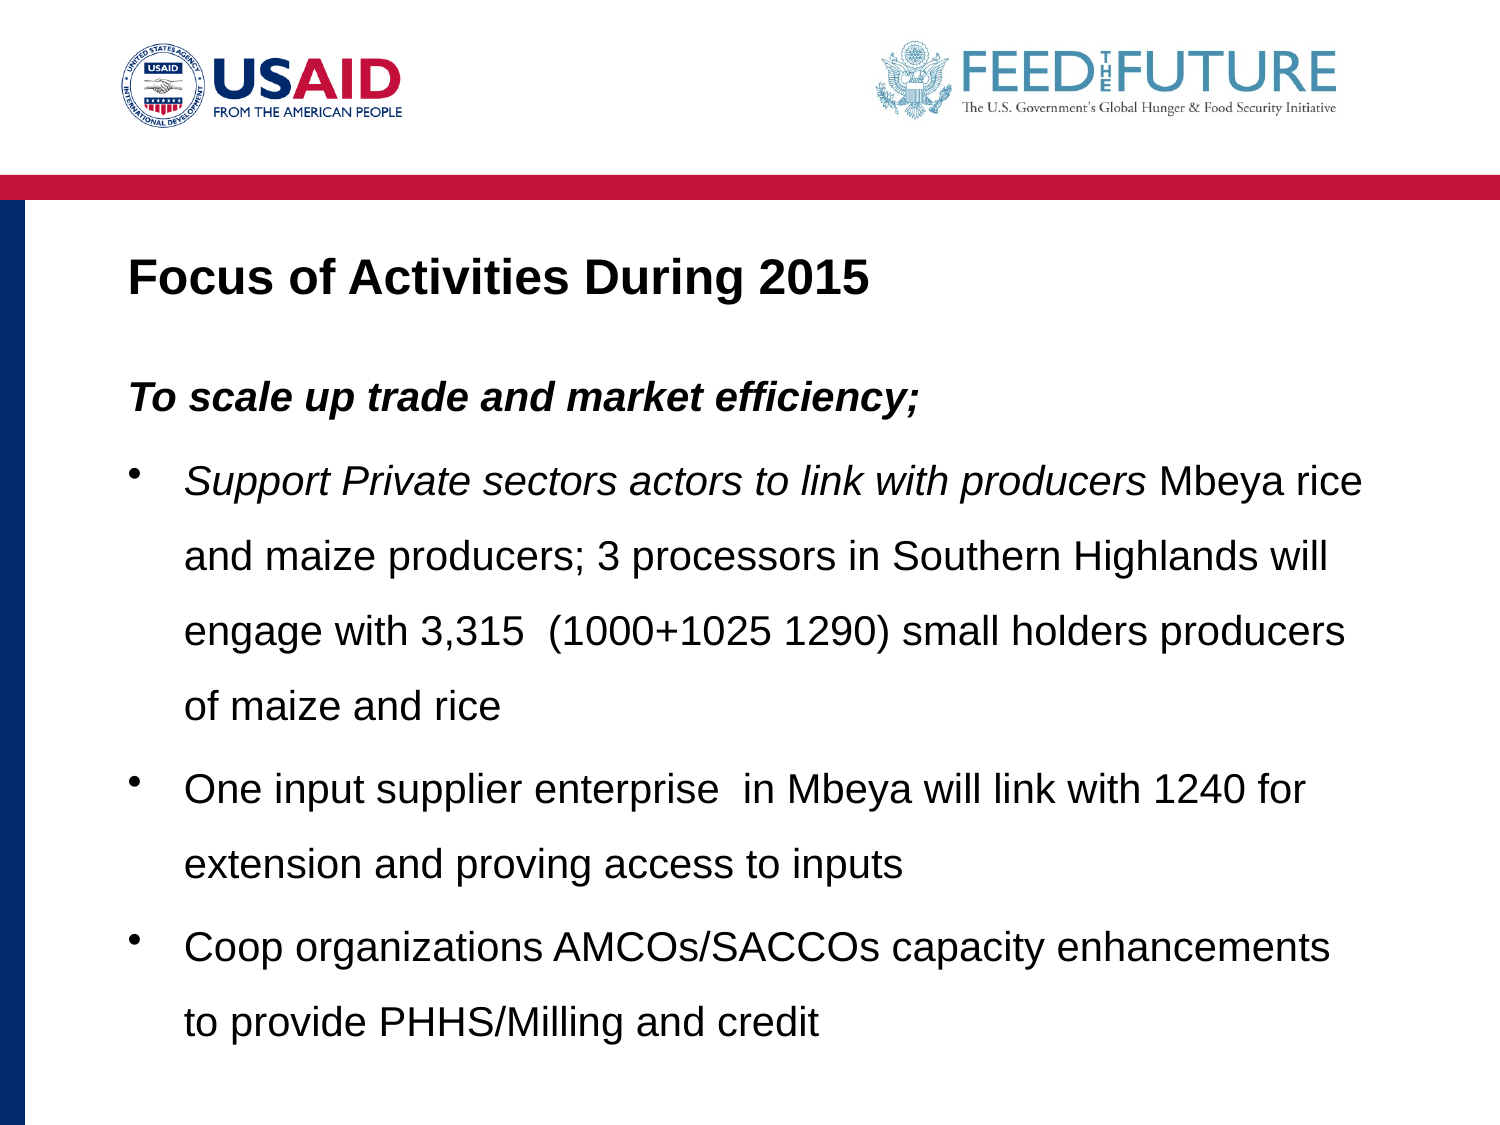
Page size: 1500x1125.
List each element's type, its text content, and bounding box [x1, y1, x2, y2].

picture [837, 11, 1378, 152]
picture [80, 17, 442, 158]
list To scale up trade and market efficiency; Support Private sectors actors to link with producers Mbeya rice and maize producers; 3 processors in Southern Highlands will engage with 3,315 (1000+1025 1290) small holders producers of maize and rice One input supplier enterprise in Mbeya will link with 1240 for extension and proving access to inputs Coop organizations AMCOs/SACCOs capacity enhancements to provide PHHS/Milling and credit [112, 337, 1388, 1100]
title Focus of Activities During 2015 [112, 237, 1388, 337]
